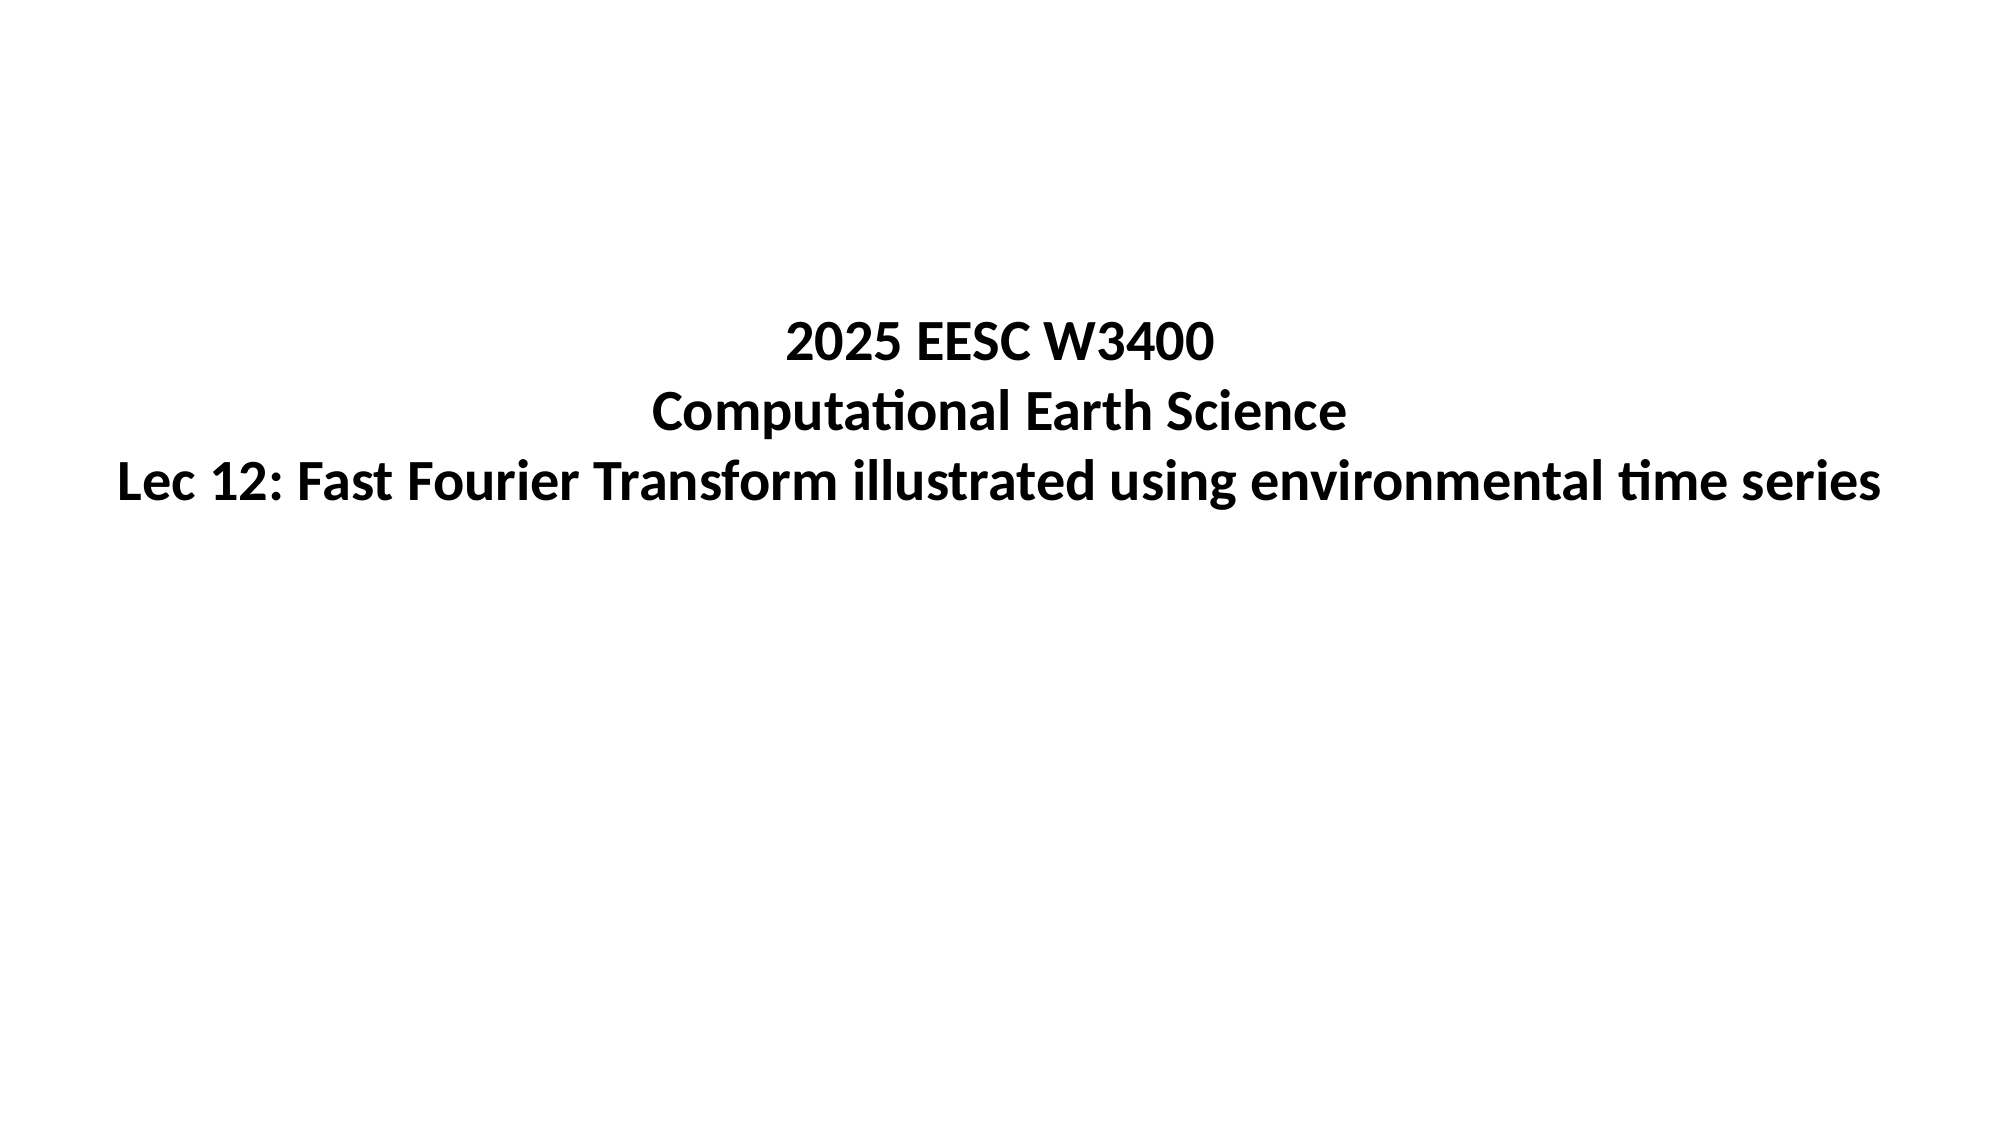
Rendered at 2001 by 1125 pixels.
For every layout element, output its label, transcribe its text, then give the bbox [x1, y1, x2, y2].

text_box 2025 EESC W3400 Computational Earth Science Lec 12: Fast Fourier Transform illustrated using environmental time series [0, 295, 2000, 520]
